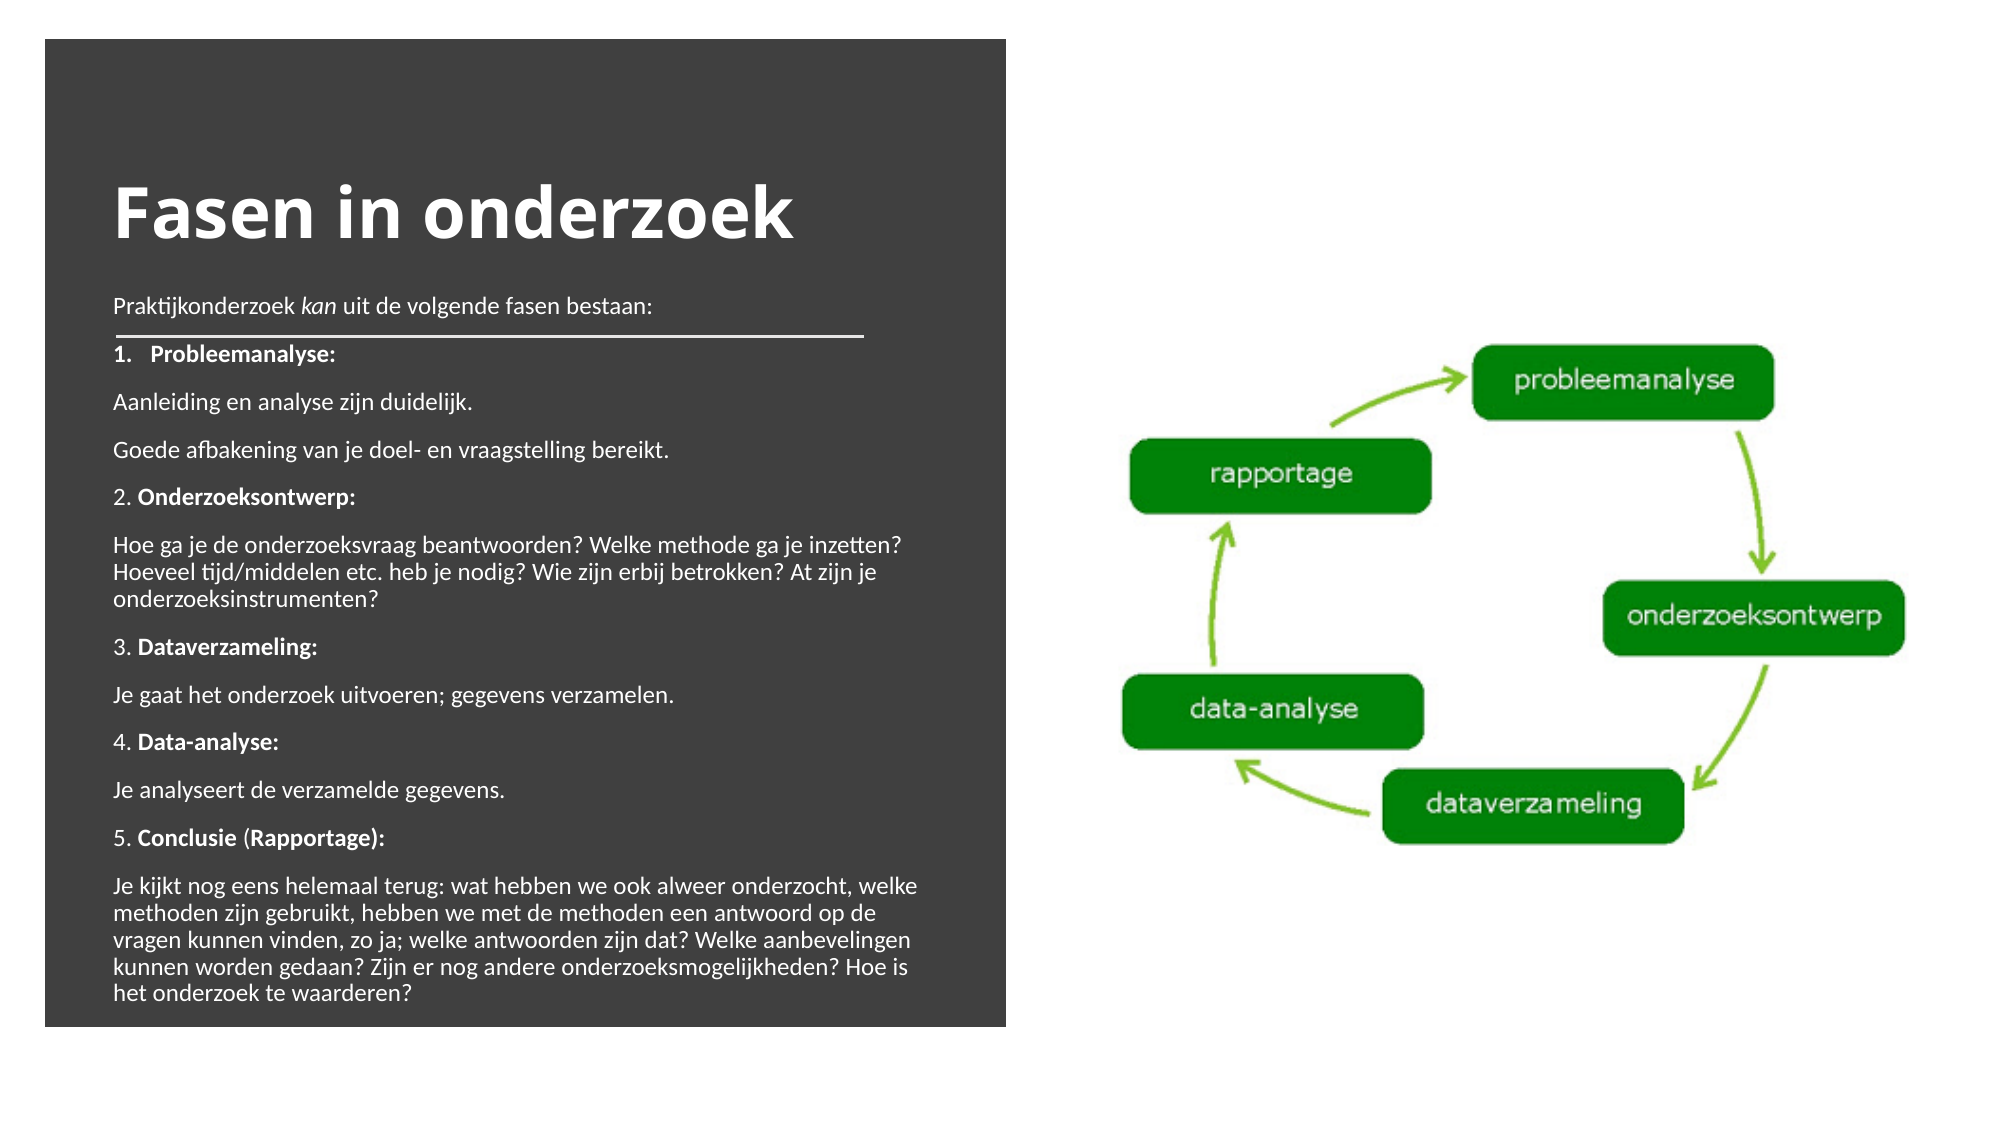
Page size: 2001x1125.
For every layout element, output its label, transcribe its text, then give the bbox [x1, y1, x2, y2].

title Fasen in onderzoek [97, 105, 957, 326]
list Praktijkonderzoek kan uit de volgende fasen bestaan: Probleemanalyse: Aanleiding en analyse zijn duidelijk. Goede afbakening van je doel- en vraagstelling bereikt. 2. Onderzoeksontwerp: Hoe ga je de onderzoeksvraag beantwoorden? Welke methode ga je inzetten? Hoeveel tijd/middelen etc. heb je nodig? Wie zijn erbij betrokken? At zijn je onderzoeksinstrumenten? 3. Dataverzameling: Je gaat het onderzoek uitvoeren; gegevens verzamelen. 4. Data-analyse: Je analyseert de verzamelde gegevens. 5. Conclusie (Rapportage): Je kijkt nog eens helemaal terug: wat hebben we ook alweer onderzocht, welke methoden zijn gebruikt, hebben we met de methoden een antwoord op de vragen kunnen vinden, zo ja; welke antwoorden zijn dat? Welke aanbevelingen kunnen worden gedaan? Zijn er nog andere onderzoeksmogelijkheden? Hoe is het onderzoek te waarderen? [98, 285, 957, 905]
picture [1028, 268, 2000, 922]
text_box [54, 49, 997, 1018]
